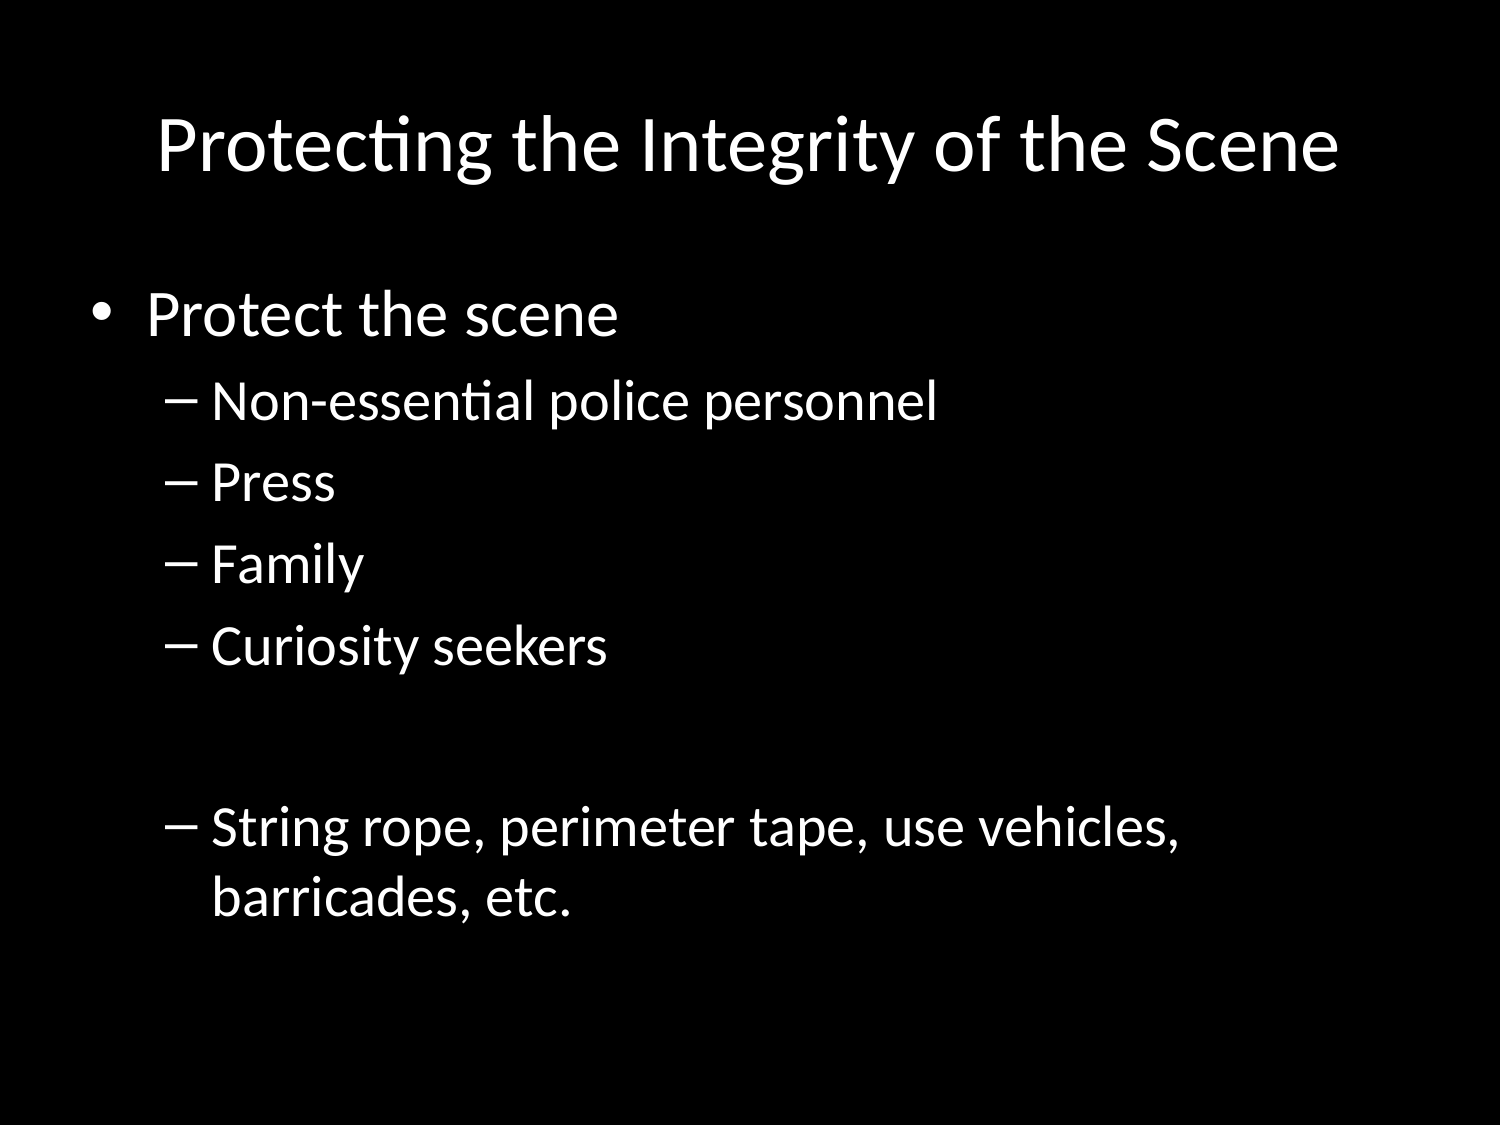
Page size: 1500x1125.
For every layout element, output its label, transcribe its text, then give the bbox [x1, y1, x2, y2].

title Protecting the Integrity of the Scene [75, 45, 1425, 233]
list Protect the scene Non-essential police personnel Press Family Curiosity seekers String rope, perimeter tape, use vehicles, barricades, etc. [75, 262, 1425, 1005]
